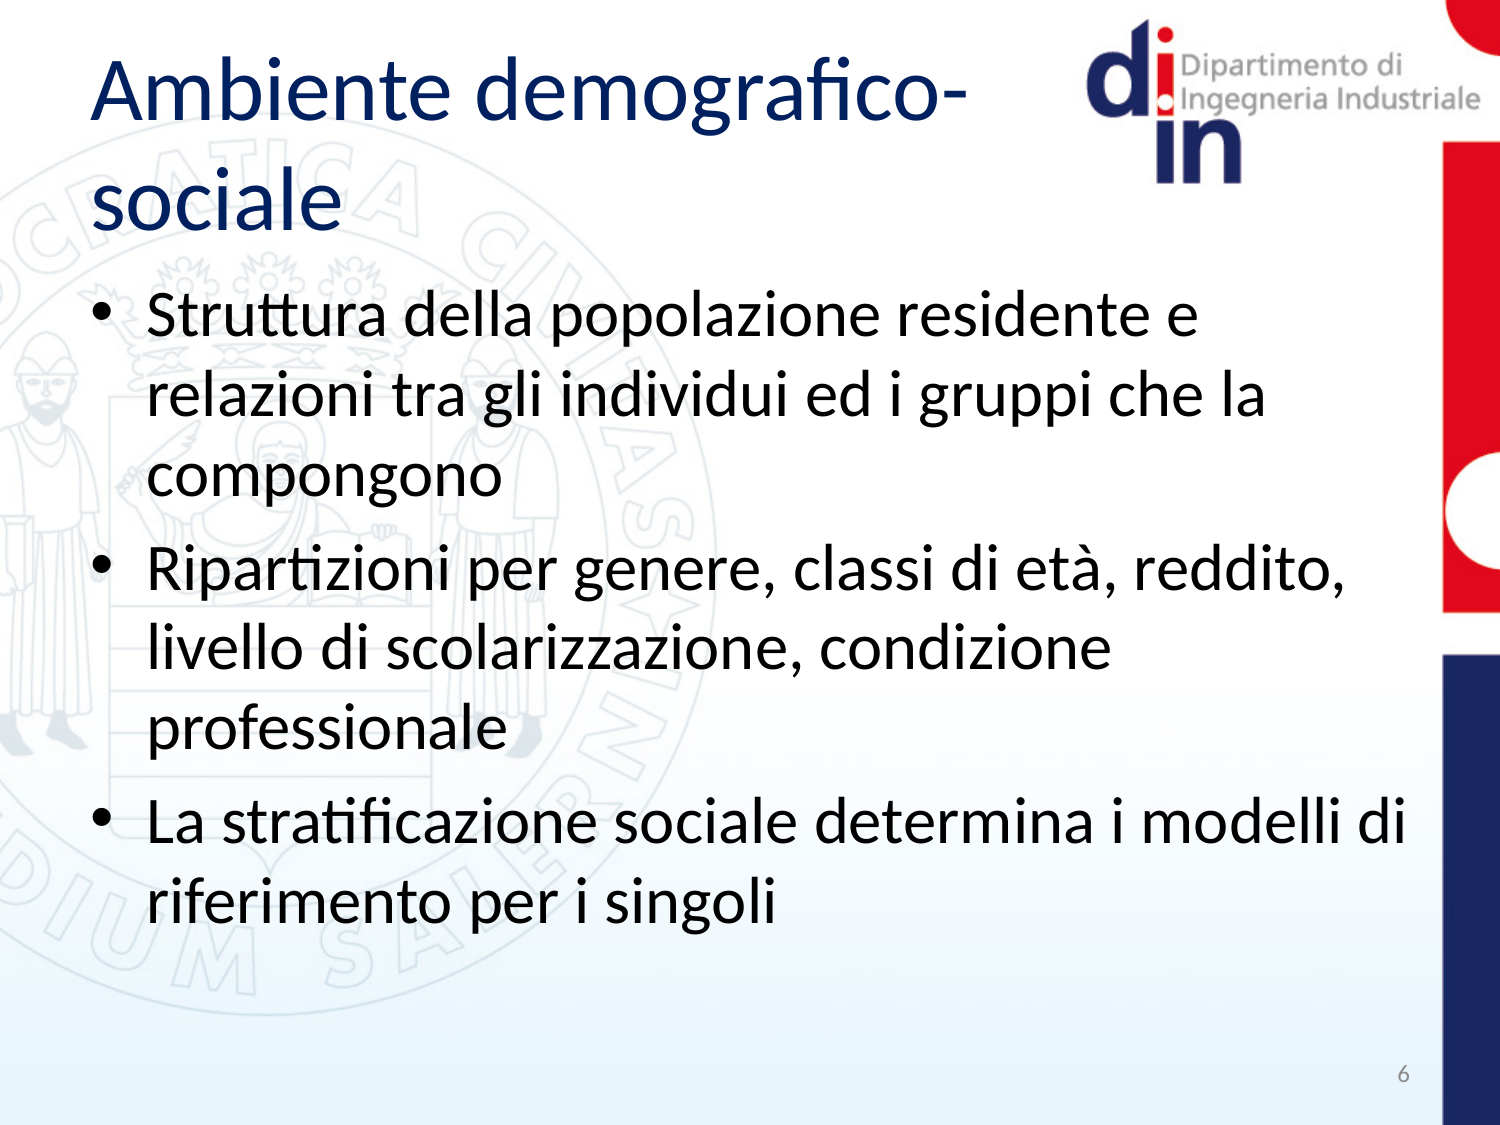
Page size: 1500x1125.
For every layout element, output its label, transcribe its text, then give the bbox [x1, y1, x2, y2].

picture [0, 0, 1500, 1125]
title Ambiente demografico-sociale [74, 44, 1070, 233]
slide_number 6 [1257, 1042, 1425, 1103]
list Struttura della popolazione residente e relazioni tra gli individui ed i gruppi che la compongono Ripartizioni per genere, classi di età, reddito, livello di scolarizzazione, condizione professionale La stratificazione sociale determina i modelli di riferimento per i singoli [74, 262, 1426, 1006]
